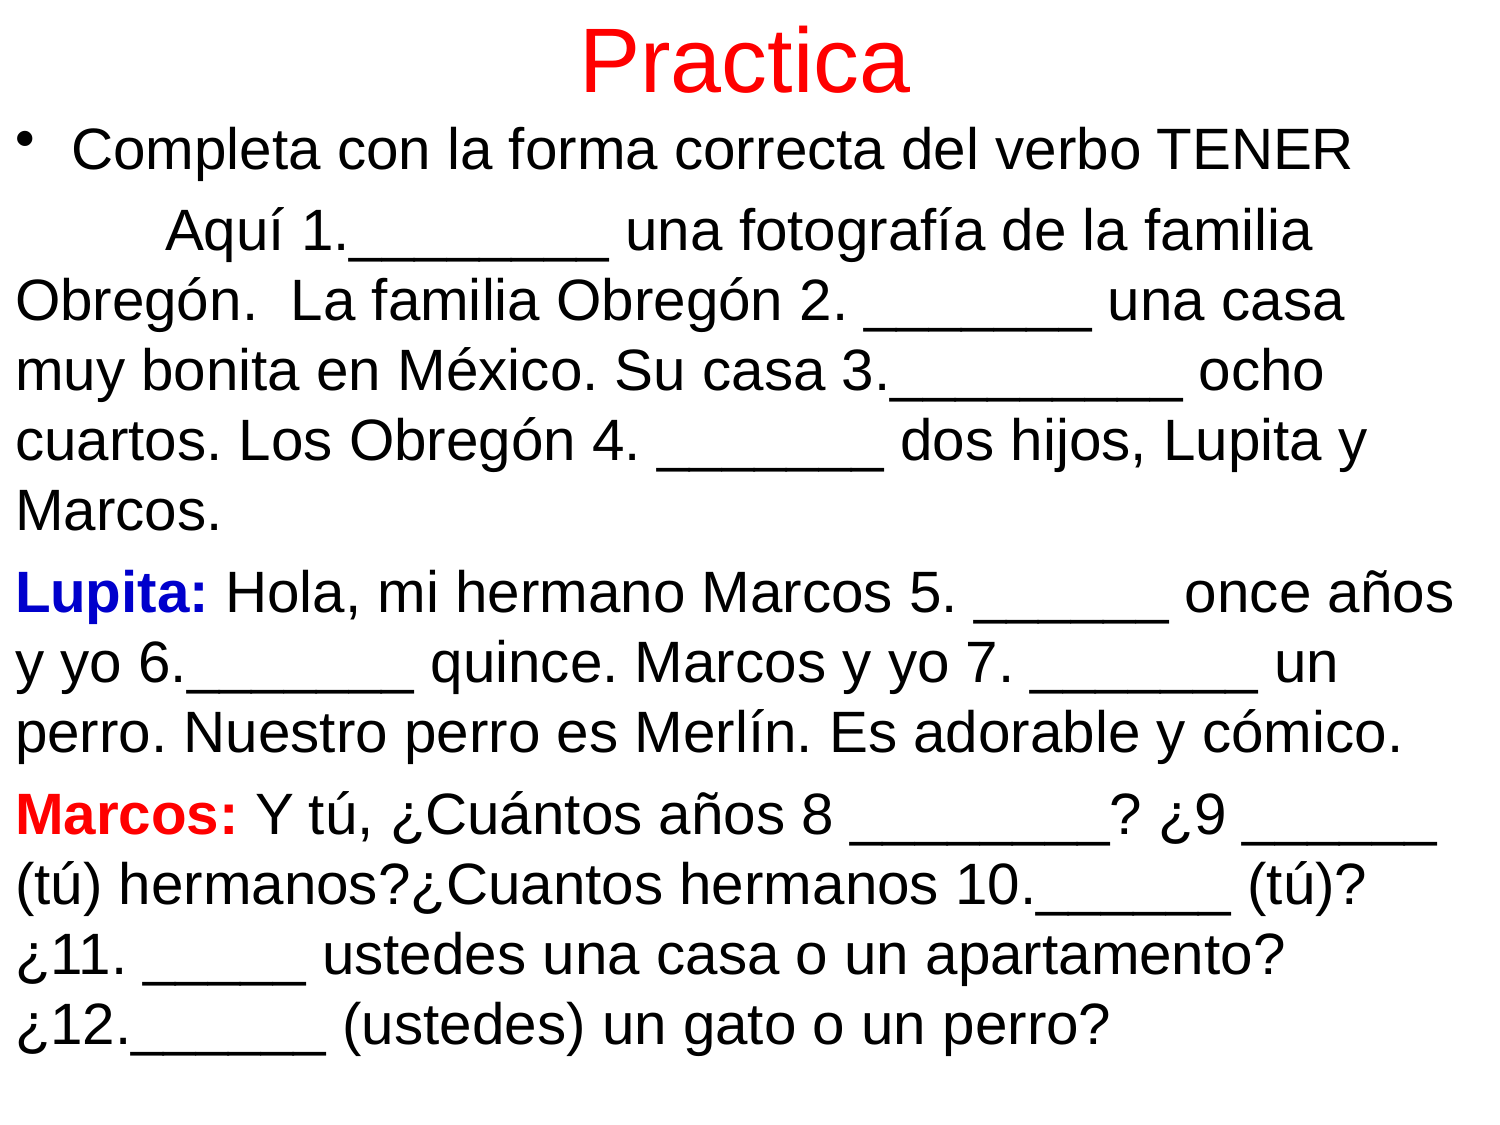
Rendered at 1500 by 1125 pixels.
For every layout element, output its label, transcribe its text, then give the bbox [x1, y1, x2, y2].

title Practica [70, 0, 1421, 103]
list Completa con la forma correcta del verbo TENER Aquí 1.________ una fotografía de la familia Obregón. La familia Obregón 2. _______ una casa muy bonita en México. Su casa 3._________ ocho cuartos. Los Obregón 4. _______ dos hijos, Lupita y Marcos. Lupita: Hola, mi hermano Marcos 5. ______ once años y yo 6._______ quince. Marcos y yo 7. _______ un perro. Nuestro perro es Merlín. Es adorable y cómico. Marcos: Y tú, ¿Cuántos años 8 ________? ¿9 ______ (tú) hermanos?¿Cuantos hermanos 10.______ (tú)? ¿11. _____ ustedes una casa o un apartamento? ¿12.______ (ustedes) un gato o un perro? [0, 103, 1486, 1054]
